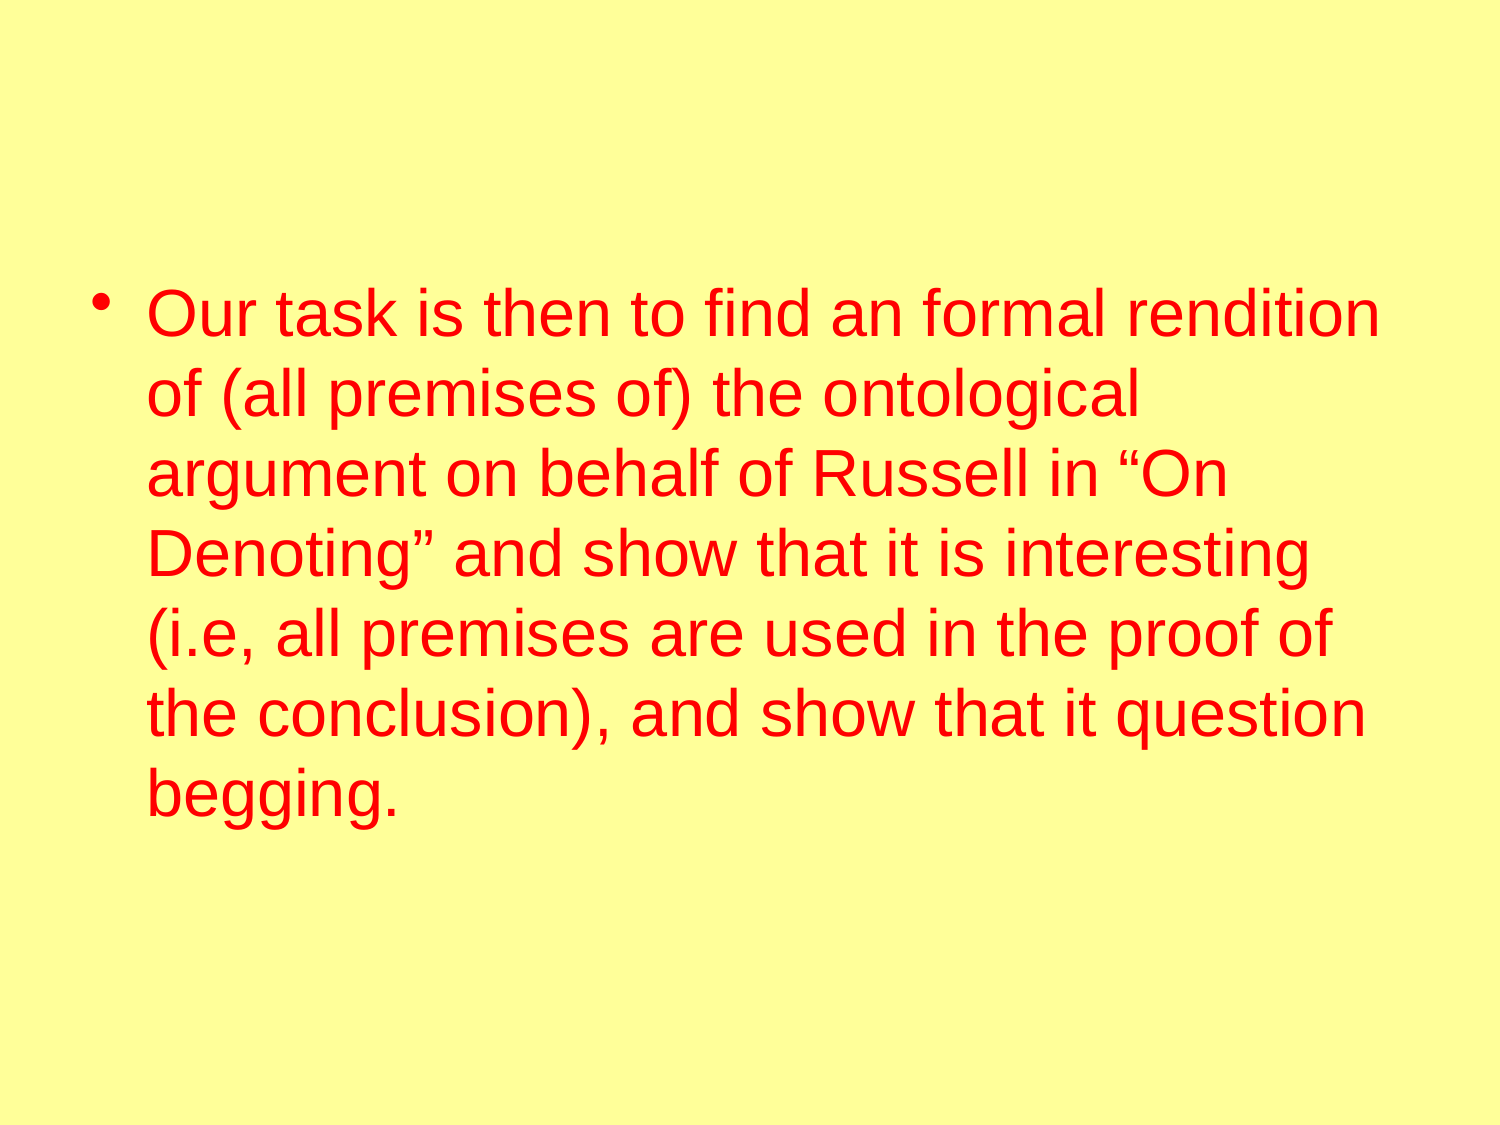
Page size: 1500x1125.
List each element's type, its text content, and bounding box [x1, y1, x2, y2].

list Our task is then to find an formal rendition of (all premises of) the ontological argument on behalf of Russell in “On Denoting” and show that it is interesting (i.e, all premises are used in the proof of the conclusion), and show that it question begging. [75, 262, 1425, 1005]
